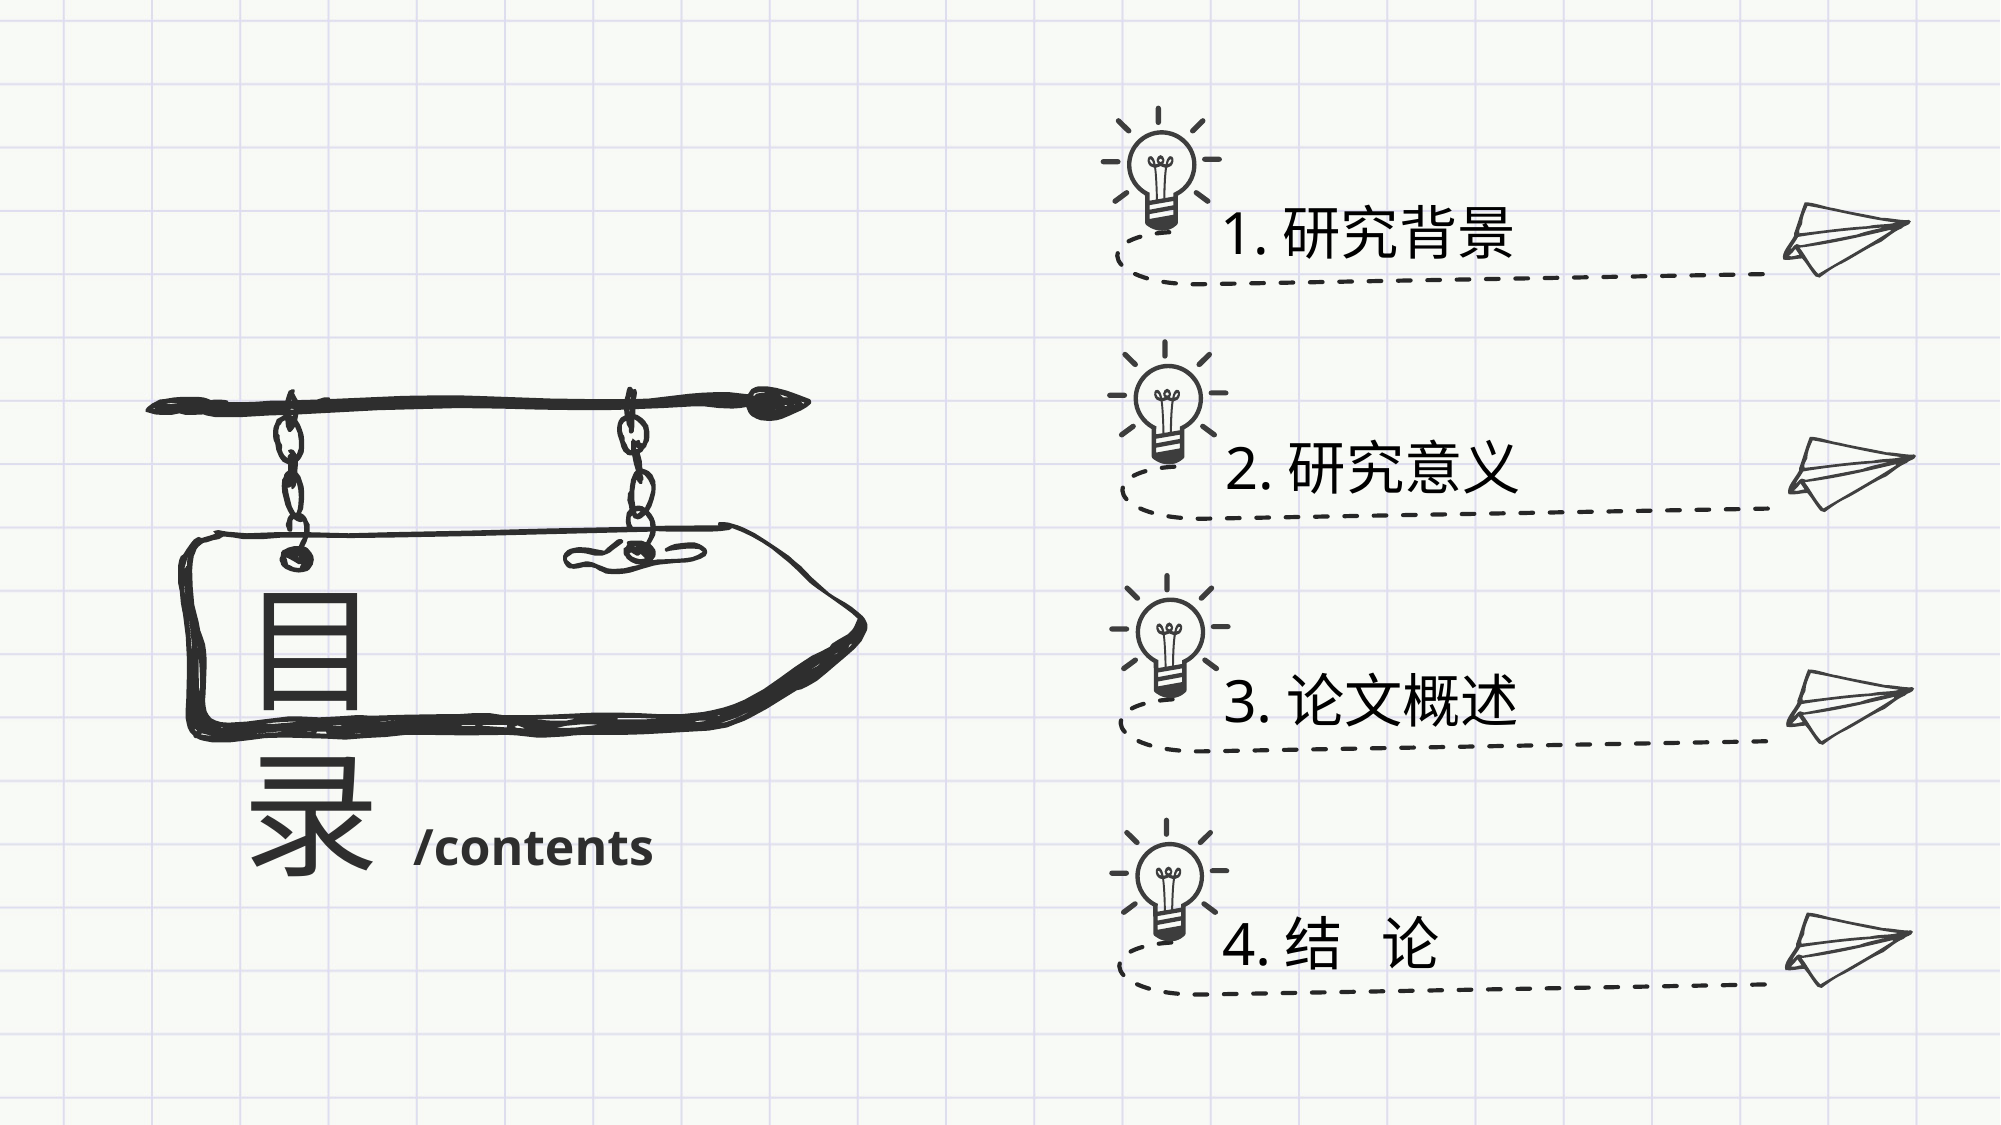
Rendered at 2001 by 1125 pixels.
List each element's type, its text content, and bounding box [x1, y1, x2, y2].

text_box [1116, 231, 1719, 286]
text_box [1720, 270, 1771, 276]
text_box 2.研究意义 [1210, 423, 1725, 509]
text_box [1118, 942, 1773, 996]
text_box 4.结 论 [1207, 899, 1722, 985]
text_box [1109, 572, 1231, 699]
text_box [1121, 465, 1776, 520]
text_box 目 录/contents [227, 555, 821, 901]
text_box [1109, 817, 1230, 942]
text_box [1119, 699, 1774, 753]
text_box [1100, 105, 1222, 231]
text_box 1.研究背景 [1205, 189, 1720, 275]
text_box [1788, 436, 1916, 513]
text_box [1784, 912, 1913, 988]
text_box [1107, 339, 1229, 465]
text_box 3.论文概述 [1208, 656, 1723, 742]
text_box [1782, 202, 1911, 278]
text_box [1786, 669, 1915, 745]
text_box [145, 386, 812, 743]
text_box [821, 585, 868, 678]
